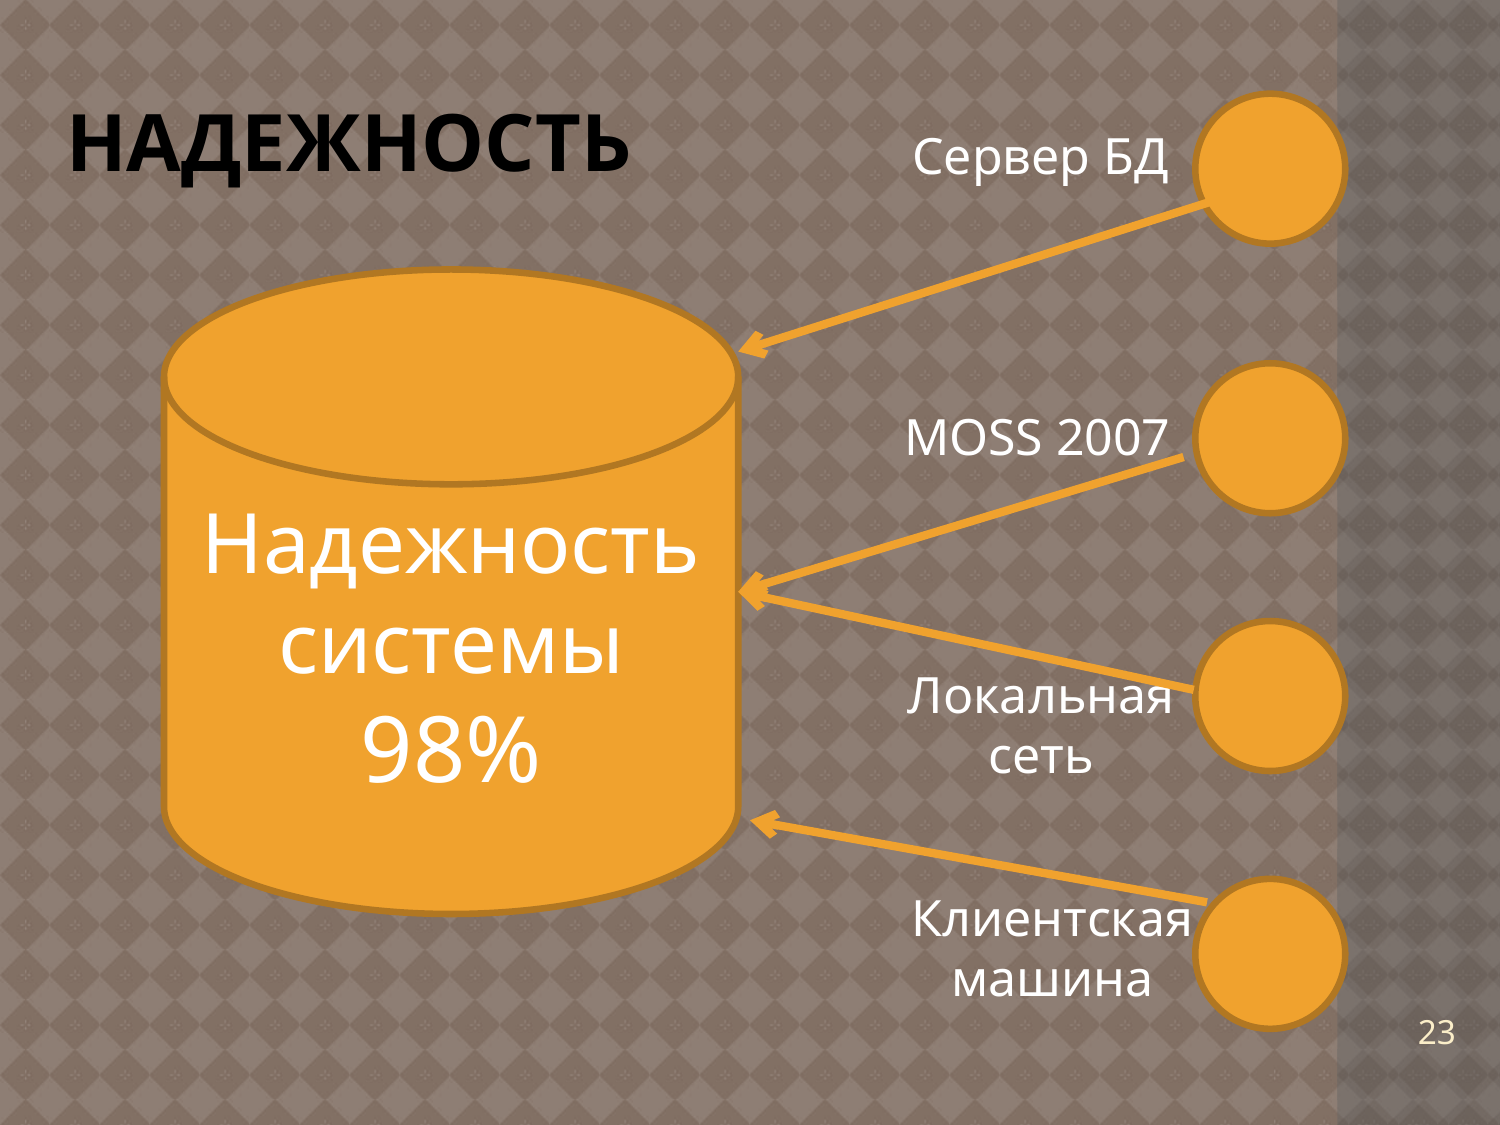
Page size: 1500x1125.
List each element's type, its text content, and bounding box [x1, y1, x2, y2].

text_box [737, 591, 1195, 691]
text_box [749, 819, 1208, 903]
text_box [1209, 875, 1349, 1033]
text_box MOSS 2007 [889, 398, 1186, 456]
text_box Сервер БД [897, 117, 1184, 192]
text_box Локальная сеть [893, 700, 1190, 791]
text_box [737, 456, 1185, 590]
text_box [1191, 359, 1349, 517]
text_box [737, 198, 1220, 352]
text_box Надежность системы 98% [160, 266, 742, 918]
slide_number 23 [1359, 1019, 1456, 1057]
title Надежность [58, 0, 1247, 188]
text_box [1192, 617, 1349, 775]
text_box Клиентская машина [896, 910, 1209, 1014]
text_box [1191, 90, 1349, 247]
